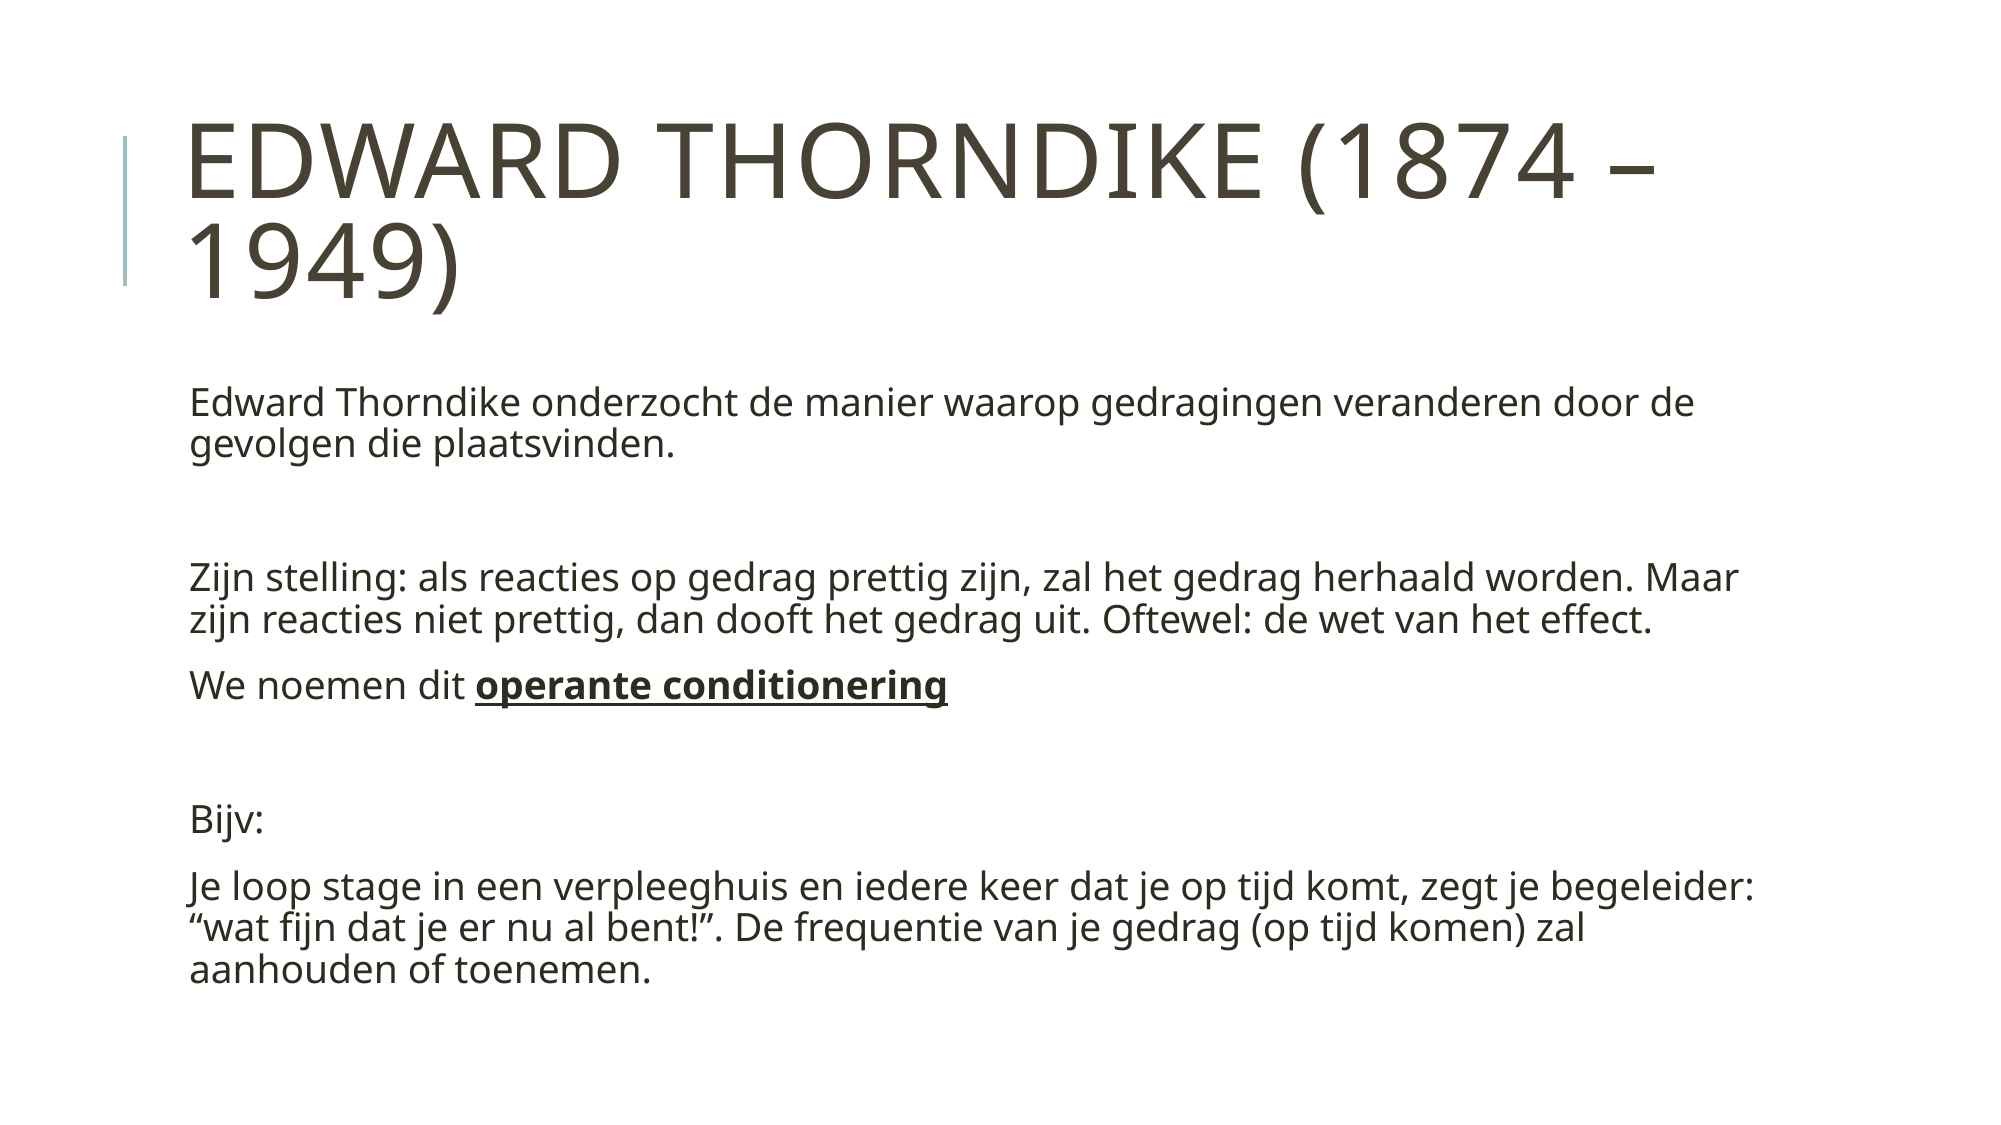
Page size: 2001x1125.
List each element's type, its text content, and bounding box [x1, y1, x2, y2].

title Edward Thorndike (1874 – 1949) [168, 96, 1763, 342]
list Edward Thorndike onderzocht de manier waarop gedragingen veranderen door de gevolgen die plaatsvinden. Zijn stelling: als reacties op gedrag prettig zijn, zal het gedrag herhaald worden. Maar zijn reacties niet prettig, dan dooft het gedrag uit. Oftewel: de wet van het effect. We noemen dit operante conditionering Bijv: Je loop stage in een verpleeghuis en iedere keer dat je op tijd komt, zegt je begeleider: “wat fijn dat je er nu al bent!”. De frequentie van je gedrag (op tijd komen) zal aanhouden of toenemen. [168, 375, 1763, 1035]
